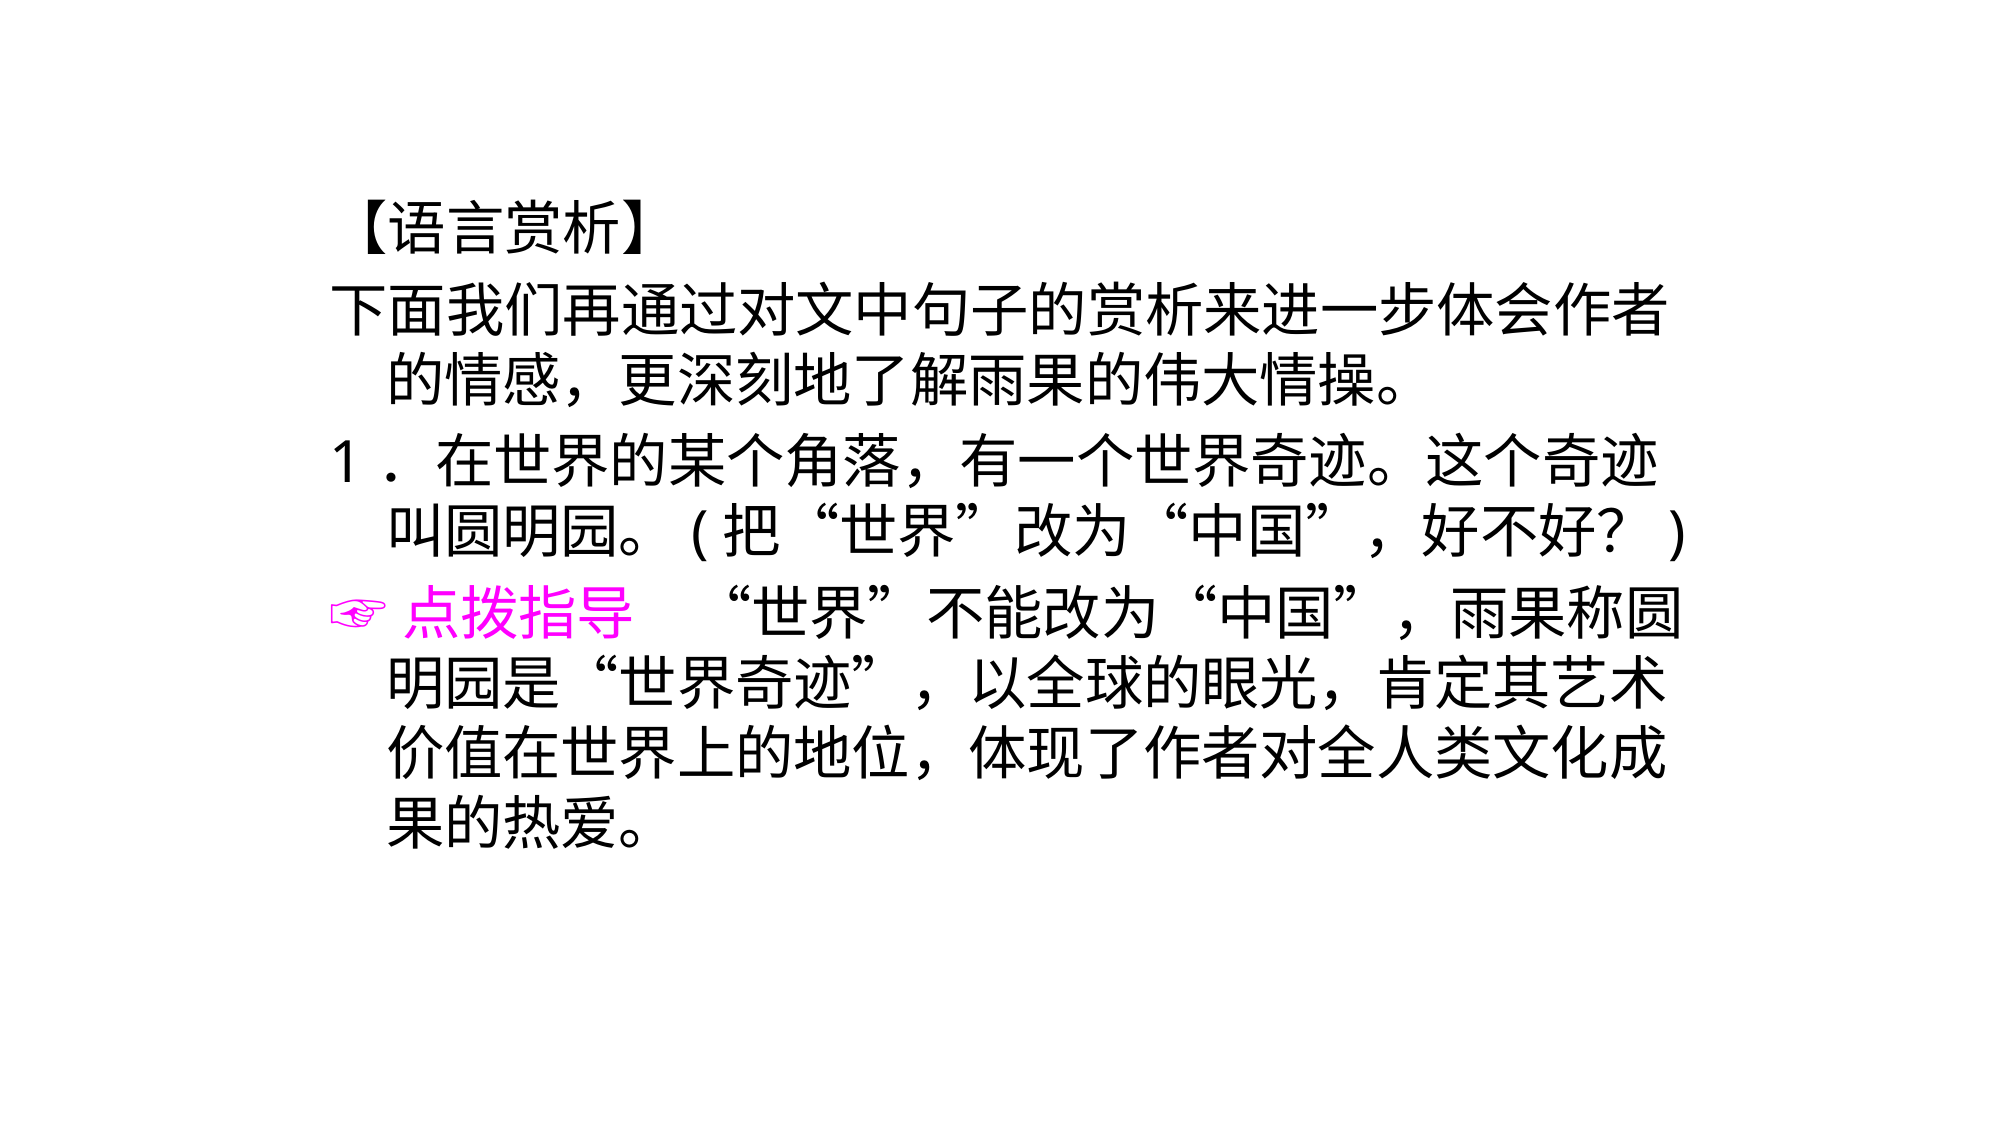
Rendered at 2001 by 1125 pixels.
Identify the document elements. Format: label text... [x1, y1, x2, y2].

list 【语言赏析】 下面我们再通过对文中句子的赏析来进一步体会作者的情感，更深刻地了解雨果的伟大情操。 1．在世界的某个角落，有一个世界奇迹。这个奇迹叫圆明园。(把“世界”改为“中国”，好不好？) ☞点拨指导 “世界”不能改为“中国”，雨果称圆明园是“世界奇迹”，以全球的眼光，肯定其艺术价值在世界上的地位，体现了作者对全人类文化成果的热爱。 [314, 101, 1706, 864]
